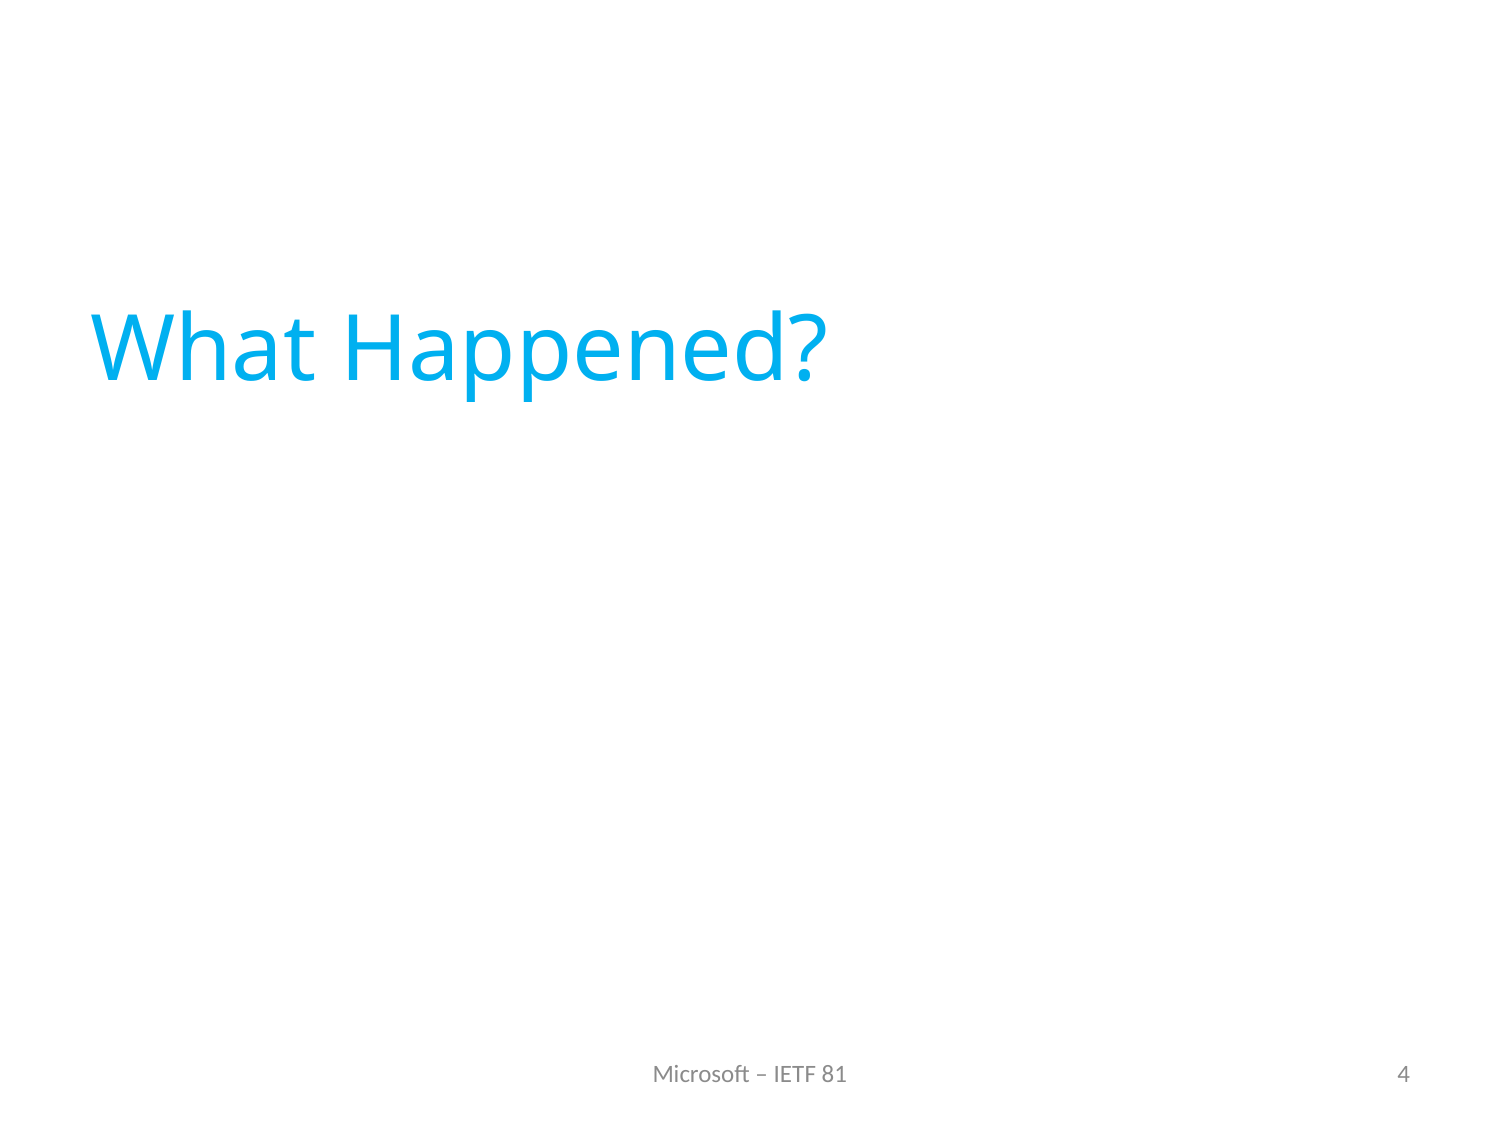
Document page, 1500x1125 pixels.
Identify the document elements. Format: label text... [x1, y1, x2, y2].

title What Happened? [75, 249, 1425, 438]
slide_number 4 [1074, 1042, 1425, 1103]
footer Microsoft – IETF 81 [512, 1042, 988, 1103]
